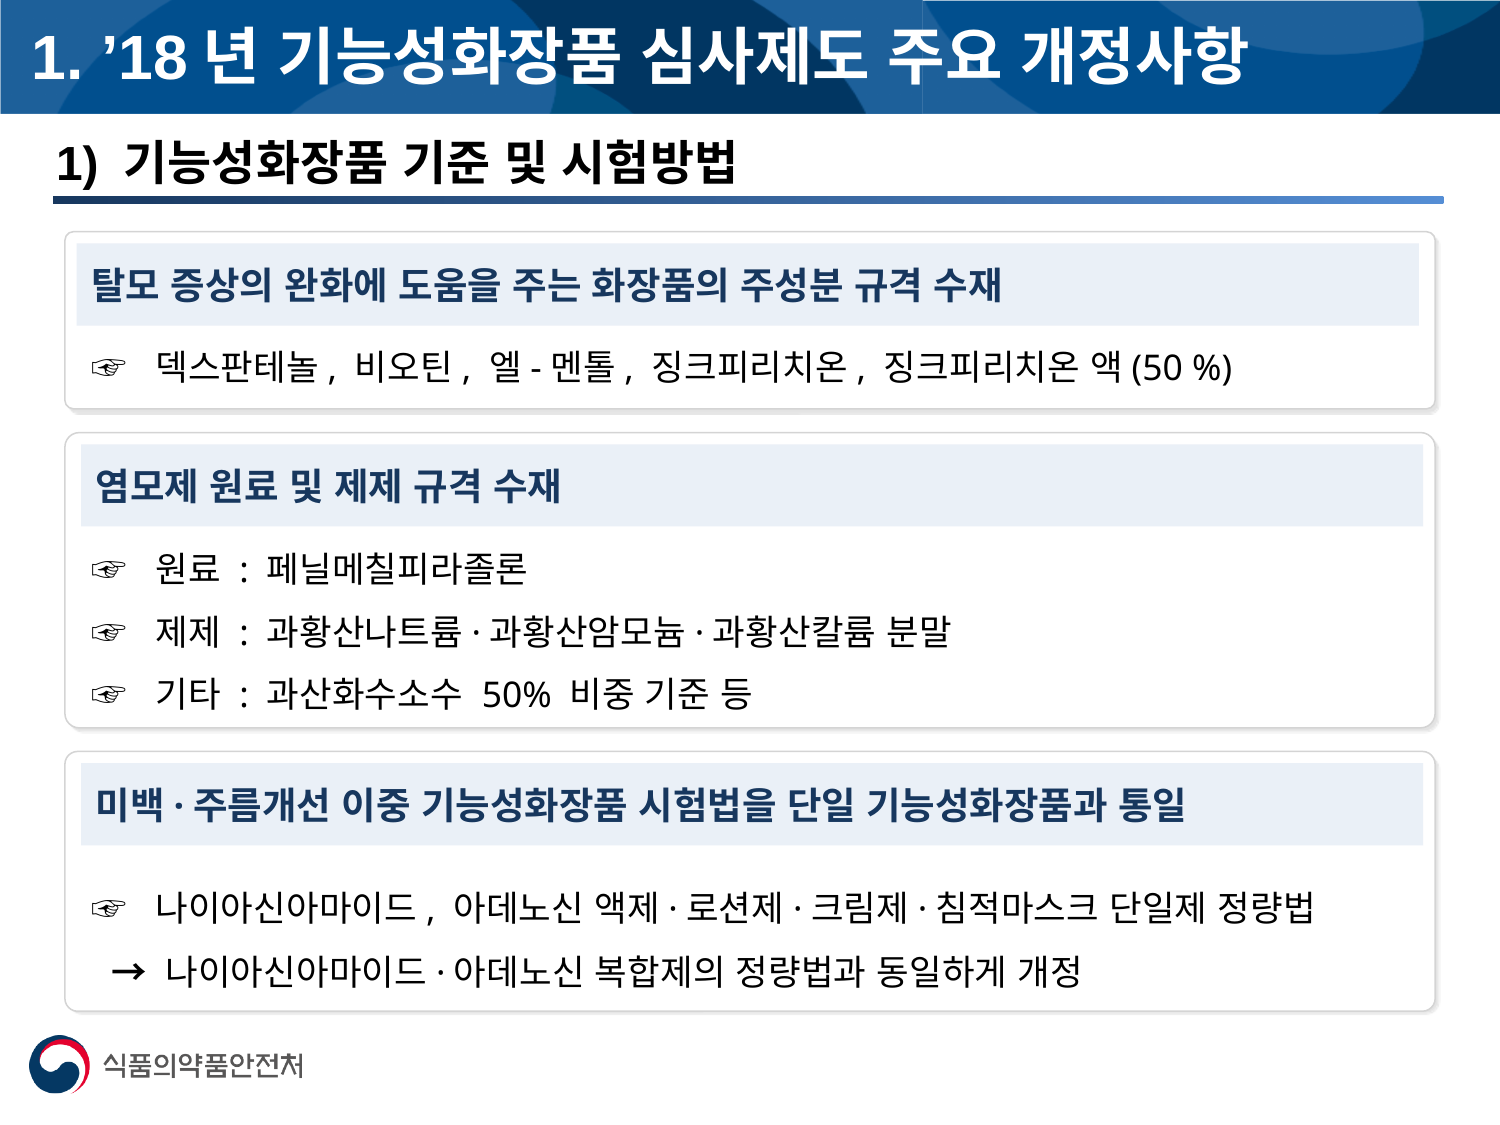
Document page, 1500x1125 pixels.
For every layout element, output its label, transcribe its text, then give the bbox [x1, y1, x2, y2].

text_box 탈모 증상의 완화에 도움을 주는 화장품의 주성분 규격 수재 [75, 241, 1421, 328]
text_box [64, 751, 1436, 1012]
text_box ☞ 원료 : 페닐메칠피라졸론 ☞ 제제 : 과황산나트륨·과황산암모늄·과황산칼륨 분말 ☞ 기타 : 과산화수소수 50% 비중 기준 등 [76, 539, 1424, 723]
picture [29, 1035, 302, 1095]
text_box 1) 기능성화장품 기준 및 시험방법 [41, 125, 1471, 198]
text_box [64, 231, 1436, 409]
text_box [64, 432, 1436, 728]
text_box 미백·주름개선 이중 기능성화장품 시험법을 단일 기능성화장품과 통일 [79, 761, 1425, 847]
text_box ☞ 덱스판테놀, 비오틴, 엘-멘톨, 징크피리치온, 징크피리치온 액(50 %) [76, 338, 1424, 396]
text_box 염모제 원료 및 제제 규격 수재 [79, 442, 1425, 529]
text_box ☞ 나이아신아마이드, 아데노신 액제·로션제·크림제·침적마스크 단일제 정량법 → 나이아신아마이드·아데노신 복합제의 정량법과 동일하게 개정 [76, 857, 1436, 1001]
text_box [0, 0, 1500, 114]
text_box [51, 194, 1446, 206]
